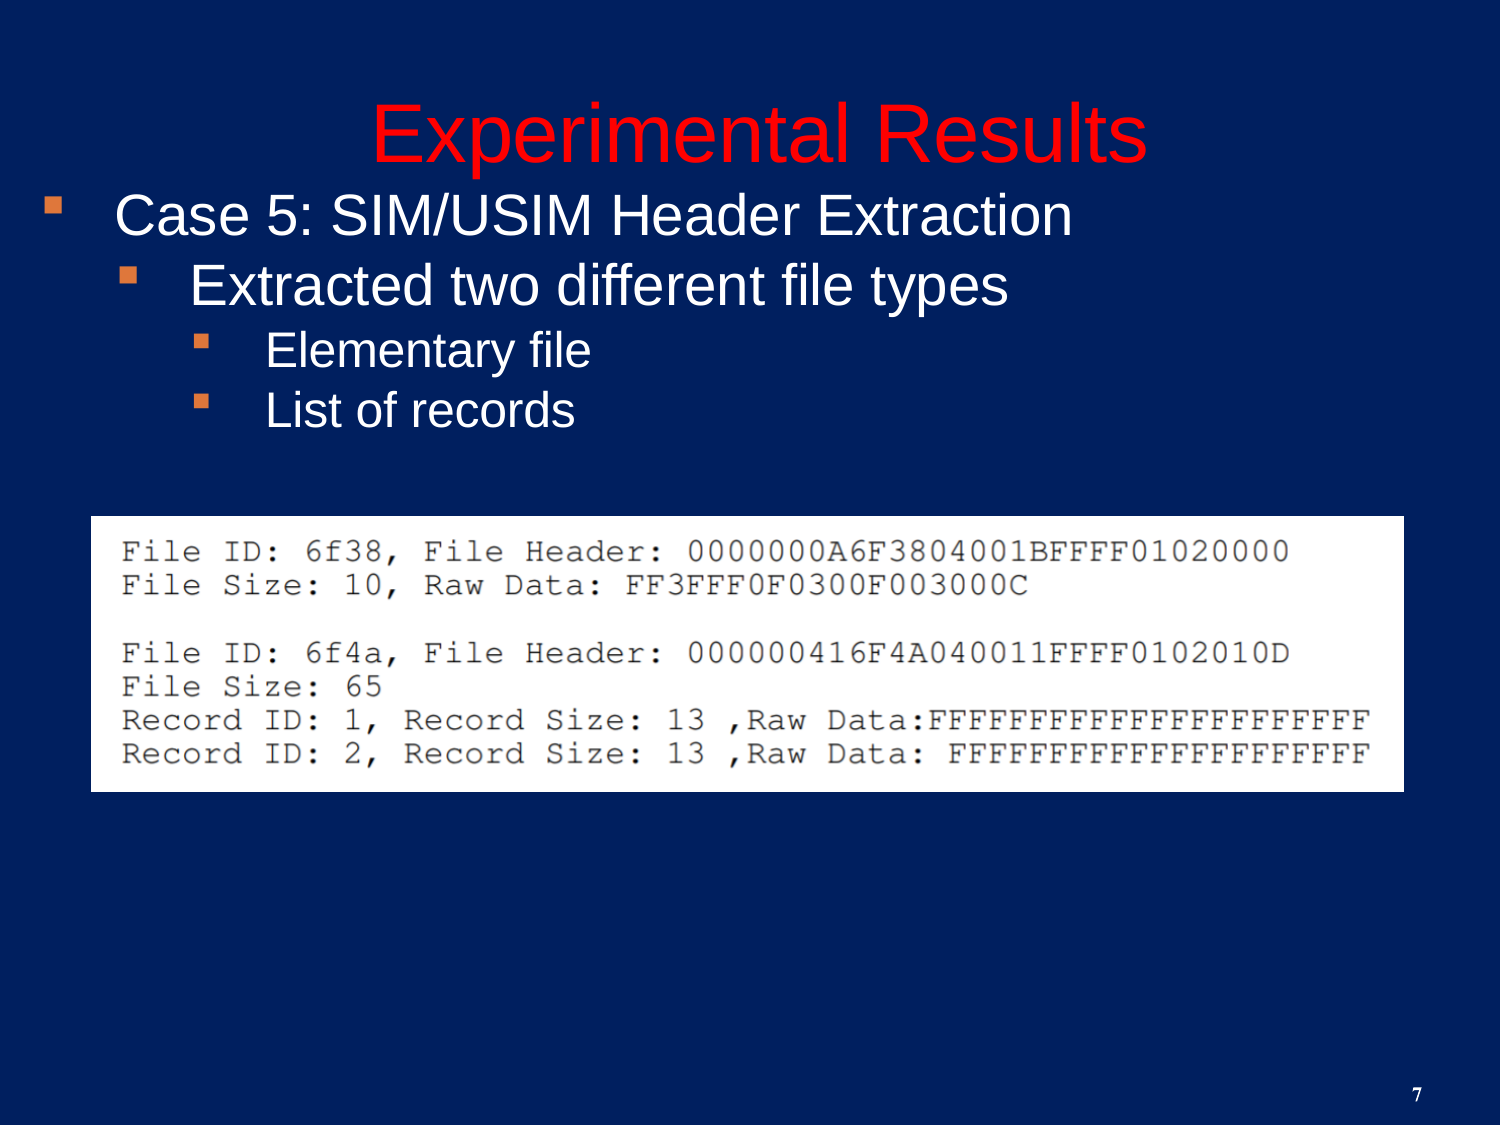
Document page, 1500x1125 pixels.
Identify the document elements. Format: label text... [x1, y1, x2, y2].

text_box [1412, 1087, 1422, 1102]
picture [91, 516, 1405, 792]
text_box Case 5: SIM/USIM Header Extraction Extracted two different file types Elementary file List of records [37, 177, 1413, 858]
title Experimental Results [44, 53, 1456, 267]
